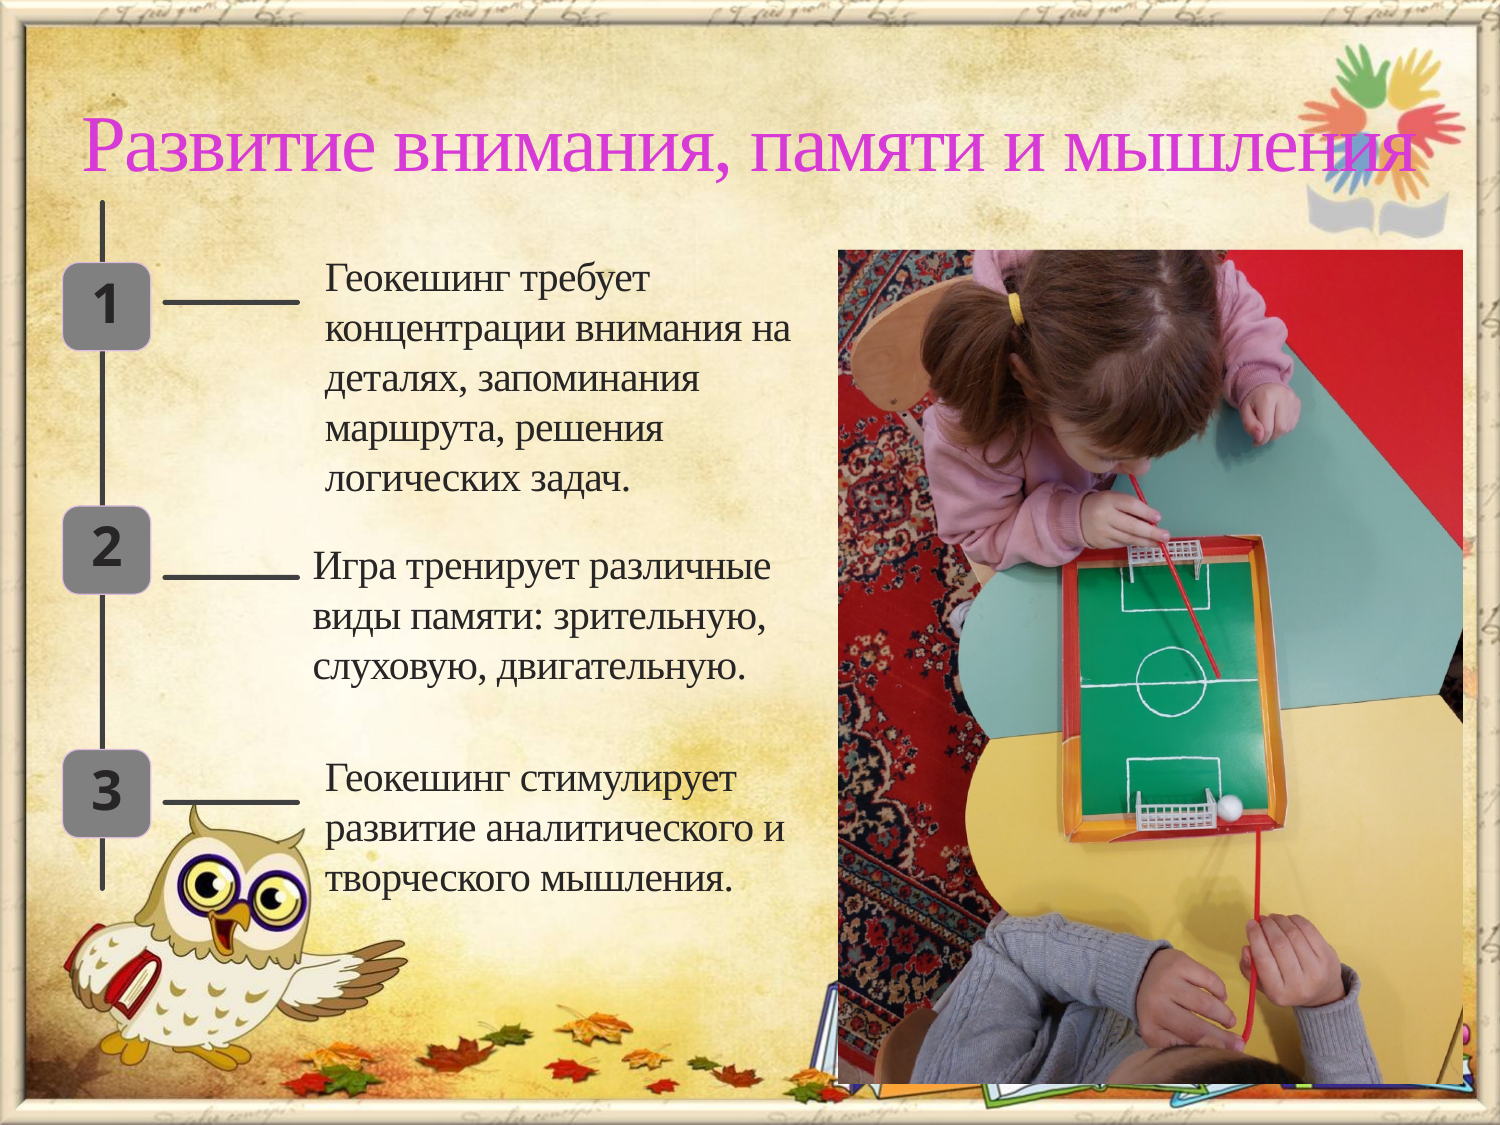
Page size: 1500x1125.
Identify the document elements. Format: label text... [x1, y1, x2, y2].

text_box [99, 838, 105, 891]
text_box Геокешинг требует концентрации внимания на деталях, запоминания маршрута, решения логических задач. [324, 249, 813, 513]
picture [0, 0, 1500, 1125]
text_box [62, 749, 151, 838]
text_box [62, 505, 151, 595]
text_box [62, 262, 151, 351]
text_box 2 [92, 522, 121, 578]
title Развитие внимания, памяти и мышления [75, 45, 1425, 233]
text_box 1 [92, 278, 121, 335]
text_box [162, 299, 300, 305]
text_box [162, 799, 300, 805]
text_box [162, 574, 300, 580]
text_box Игра тренирует различные виды памяти: зрительную, слуховую, двигательную. [312, 537, 728, 713]
text_box [99, 233, 105, 262]
text_box [99, 595, 105, 749]
text_box Геокешинг стимулирует развитие аналитического и творческого мышления. [324, 750, 728, 950]
text_box [99, 351, 105, 505]
text_box 3 [92, 765, 121, 822]
